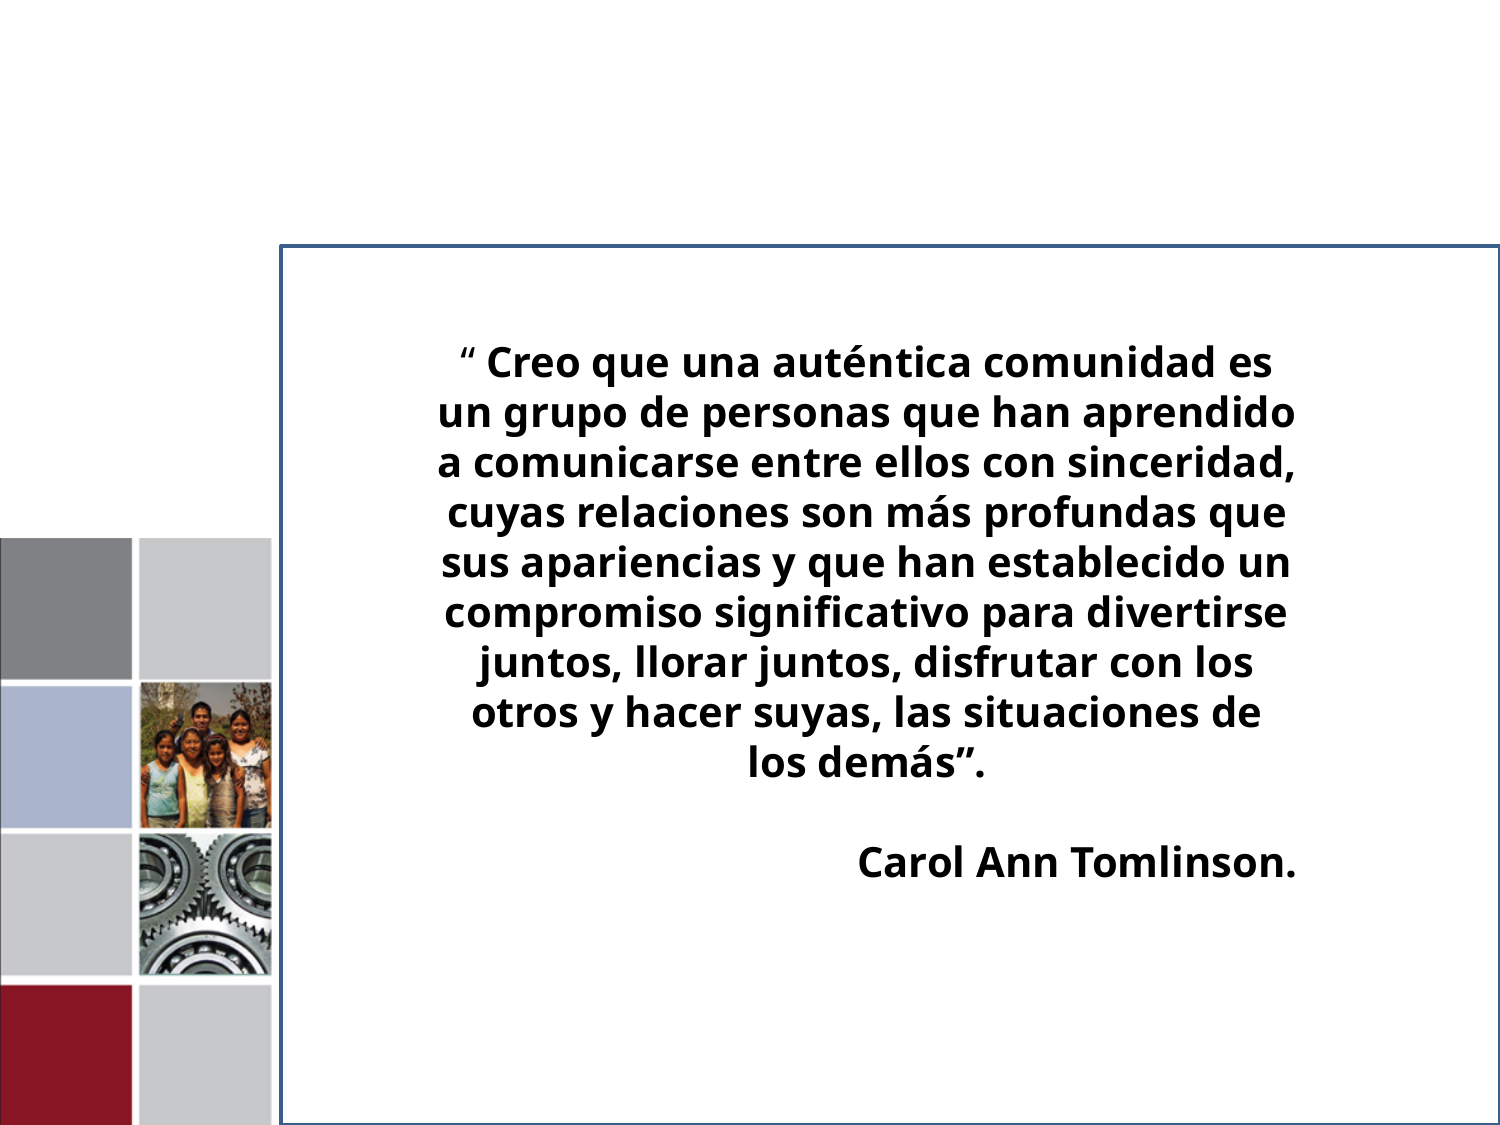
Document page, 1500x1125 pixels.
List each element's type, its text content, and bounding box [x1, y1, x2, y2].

picture [0, 538, 273, 1125]
text_box “ Creo que una auténtica comunidad es un grupo de personas que han aprendido a comunicarse entre ellos con sinceridad, cuyas relaciones son más profundas que sus apariencias y que han establecido un compromiso significativo para divertirse juntos, llorar juntos, disfrutar con los otros y hacer suyas, las situaciones de los demás”. Carol Ann Tomlinson. [421, 328, 1313, 943]
